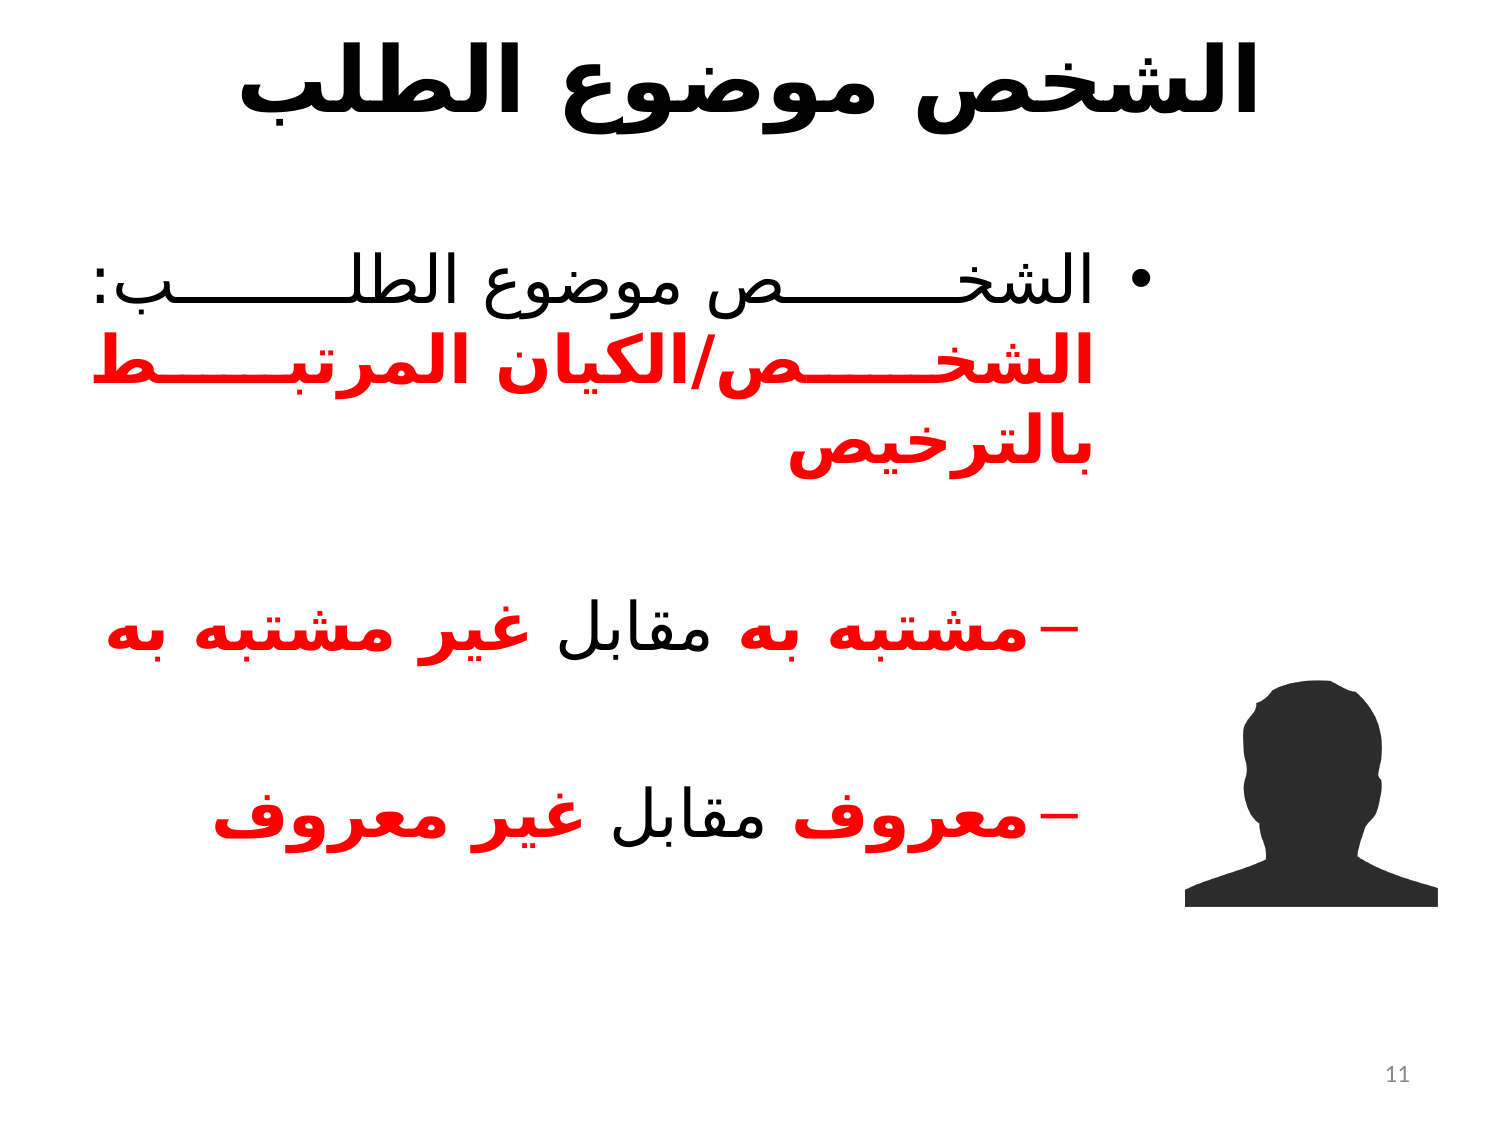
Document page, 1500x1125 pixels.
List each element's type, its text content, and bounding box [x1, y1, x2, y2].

text_box الشخص موضوع الطلب: الشخص/الكيان المرتبط بالترخيص مشتبه به مقابل غير مشتبه به معروف مقابل غير معروف [75, 136, 1168, 1061]
title الشخص موضوع الطلب [75, 0, 1425, 136]
slide_number 11 [1074, 1042, 1425, 1103]
picture [1167, 37, 1461, 642]
picture [1184, 654, 1438, 907]
